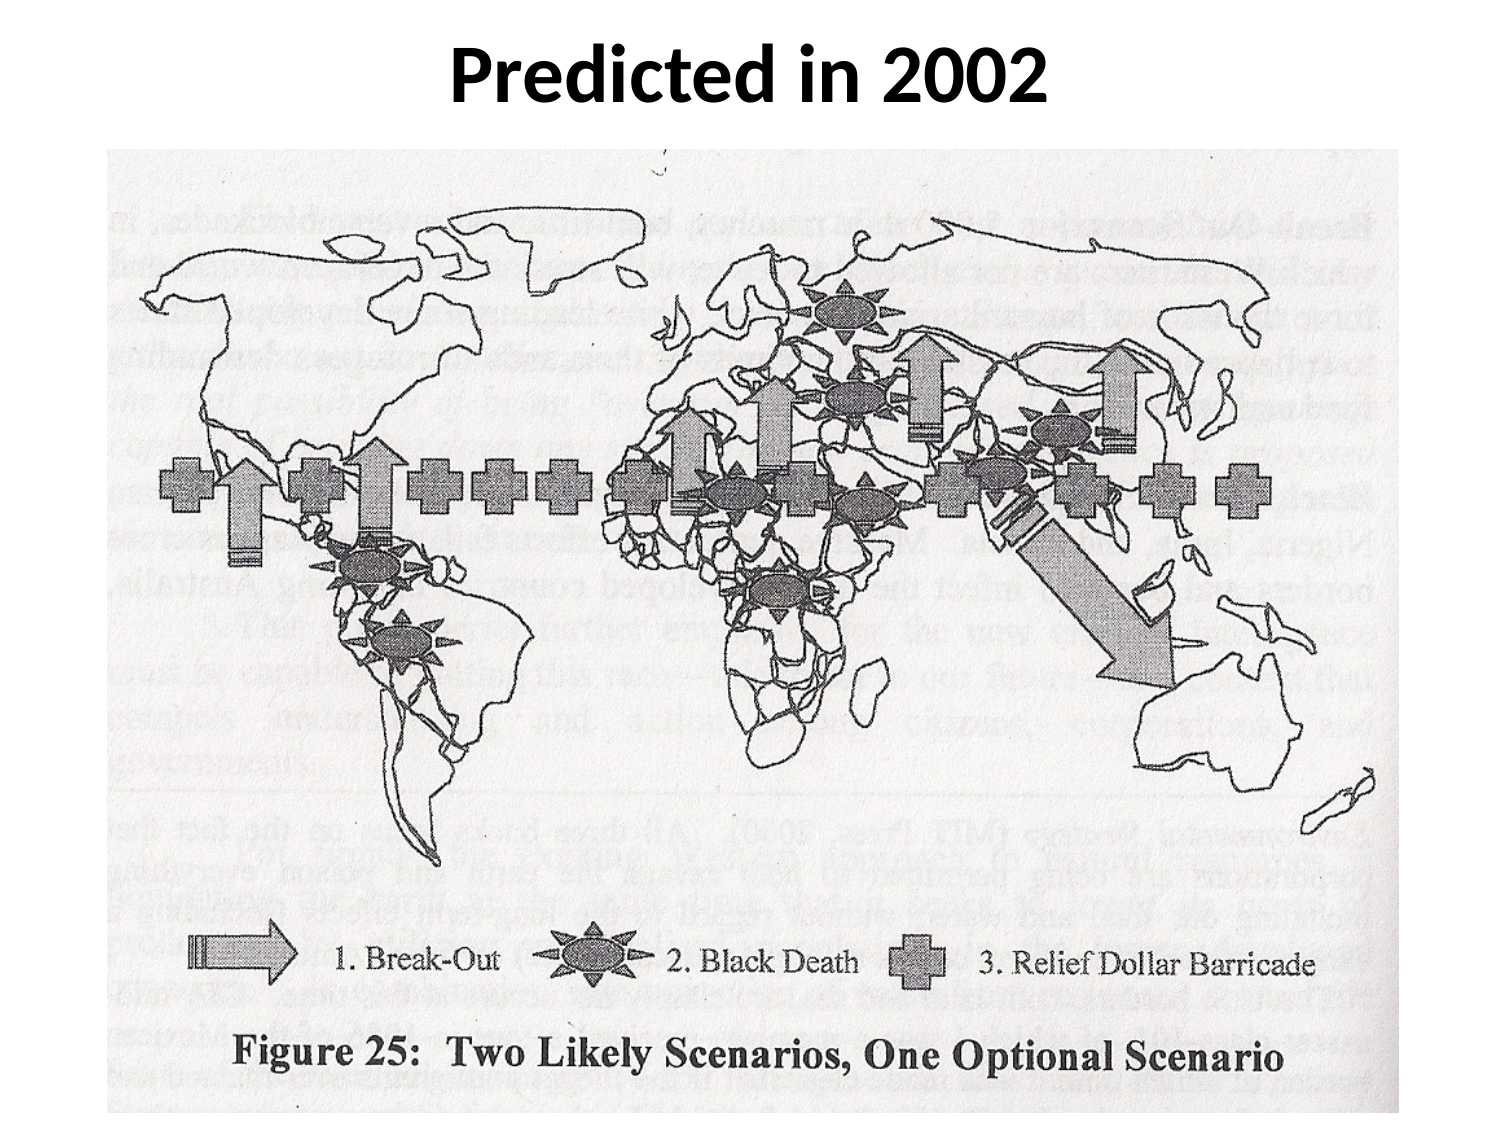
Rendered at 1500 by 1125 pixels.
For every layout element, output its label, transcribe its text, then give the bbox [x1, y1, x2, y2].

title Predicted in 2002 [75, 0, 1425, 163]
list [107, 149, 1400, 1113]
